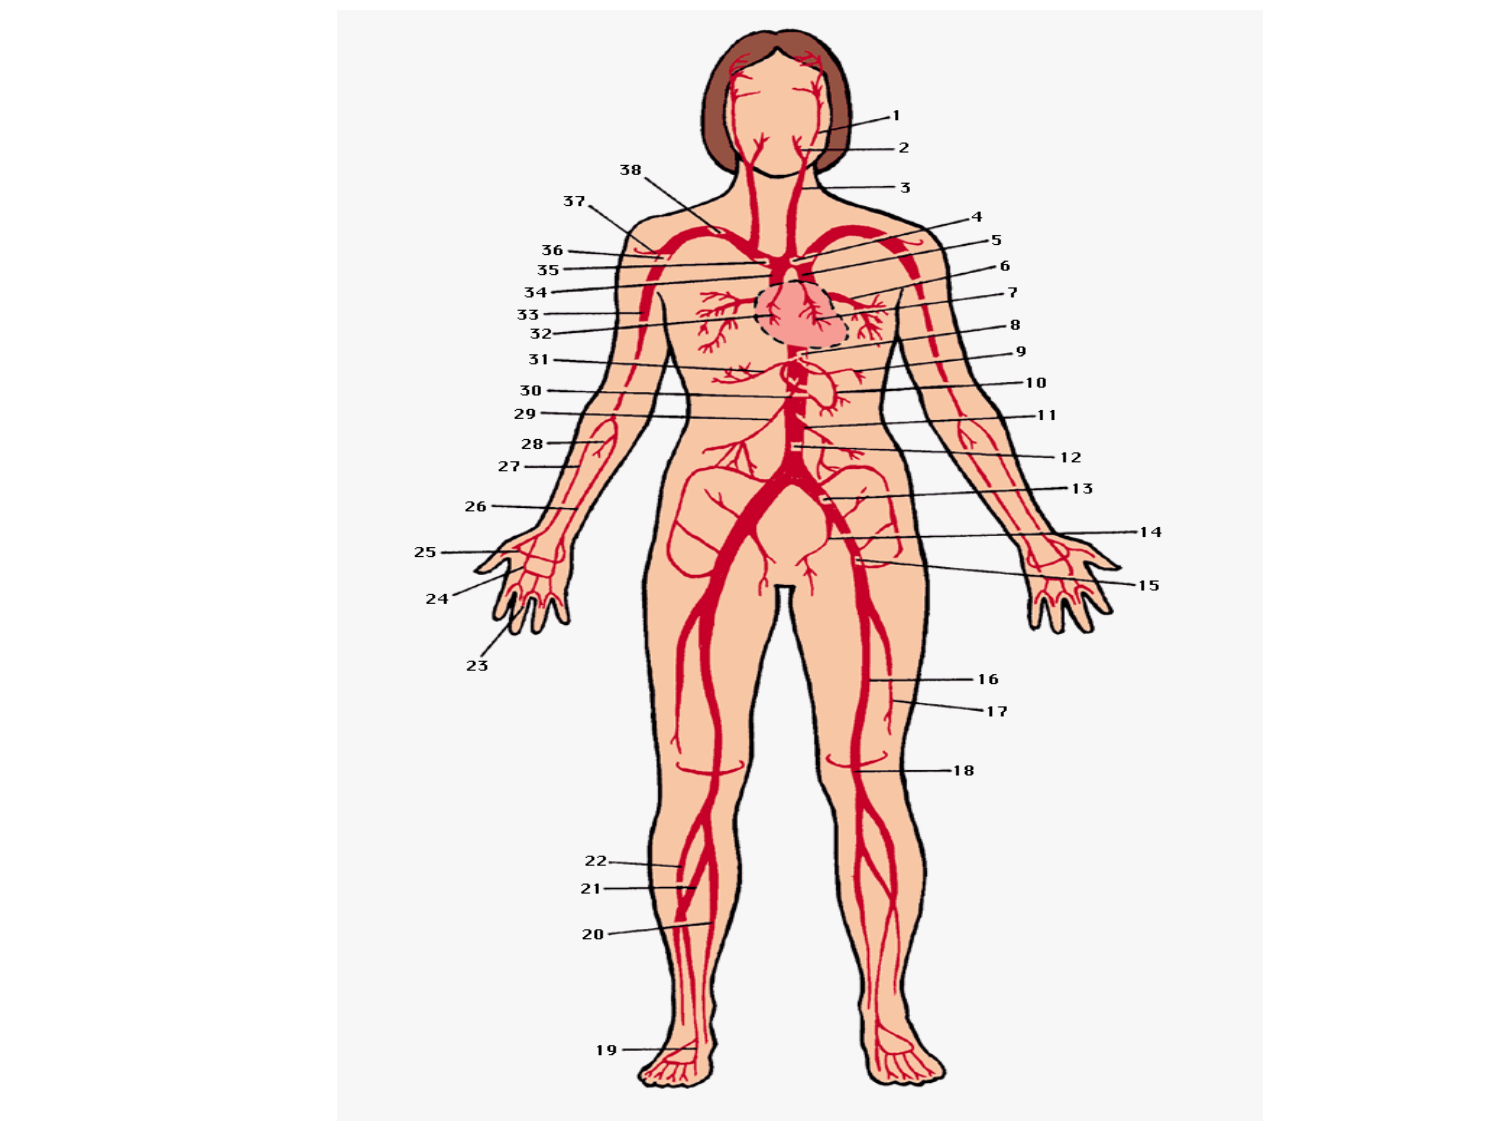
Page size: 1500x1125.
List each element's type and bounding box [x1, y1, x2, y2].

list [337, 10, 1263, 1121]
